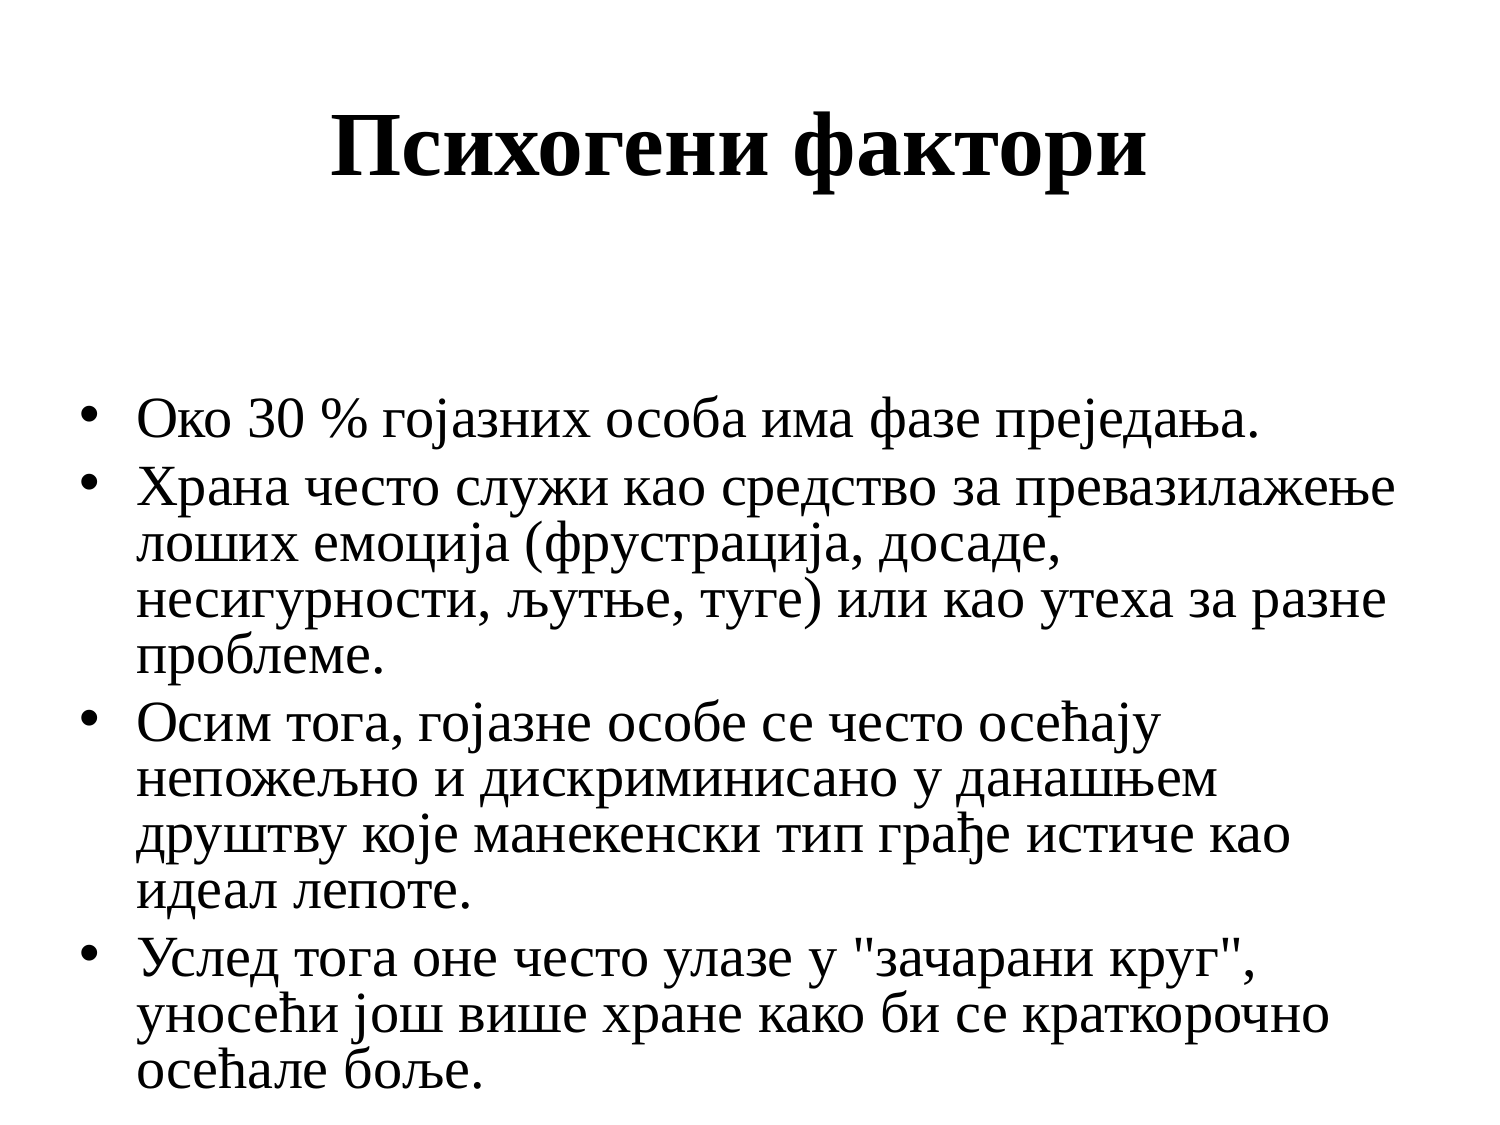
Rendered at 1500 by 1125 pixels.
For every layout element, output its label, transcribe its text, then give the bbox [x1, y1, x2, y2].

list Око 30 % гојазних особа има фазе преједања. Храна често служи као средство за превазилажење лоших емоција (фрустрација, досаде, несигурности, љутње, туге) или као утеха за разне проблеме. Осим тога, гојазне особе се често осећају непожељно и дискриминисано у данашњем друштву које манекенски тип грађе истиче као идеал лепоте. Услед тога оне често улазе у "зачарани круг", уносећи још више хране како би се краткорочно осећале боље. [64, 385, 1440, 1125]
title Психогени фактори [75, 45, 1425, 233]
